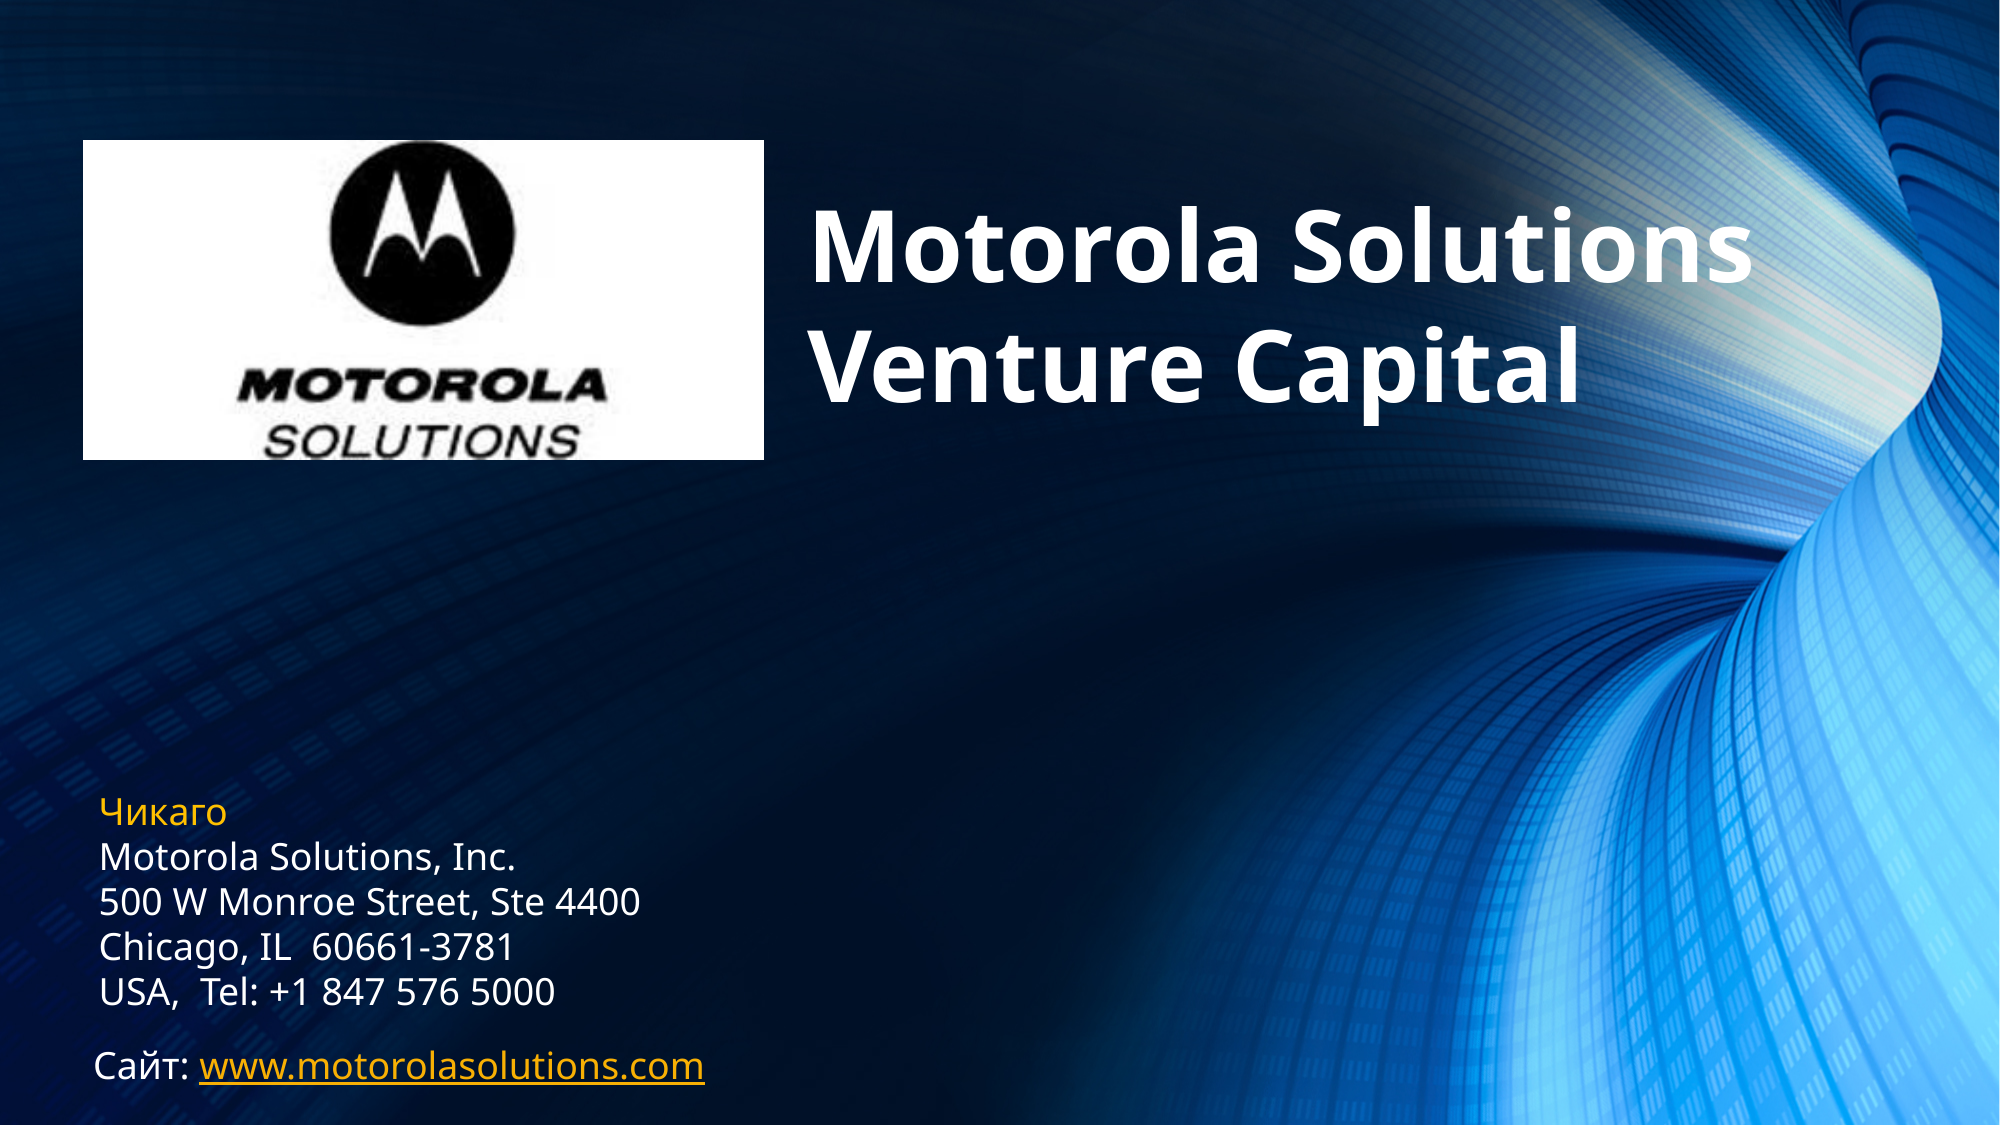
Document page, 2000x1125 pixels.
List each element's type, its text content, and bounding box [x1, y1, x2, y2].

text_box Чикаго Motorola Solutions, Inc. 500 W Monroe Street, Ste 4400 Chicago, IL 60661-3781 USA, Tel: +1 847 576 5000 [83, 780, 976, 1021]
picture [0, 0, 2000, 1125]
text_box Motorola Solutions Venture Capital [792, 175, 1803, 430]
text_box Сайт: www.motorolasolutions.com [78, 1034, 752, 1100]
